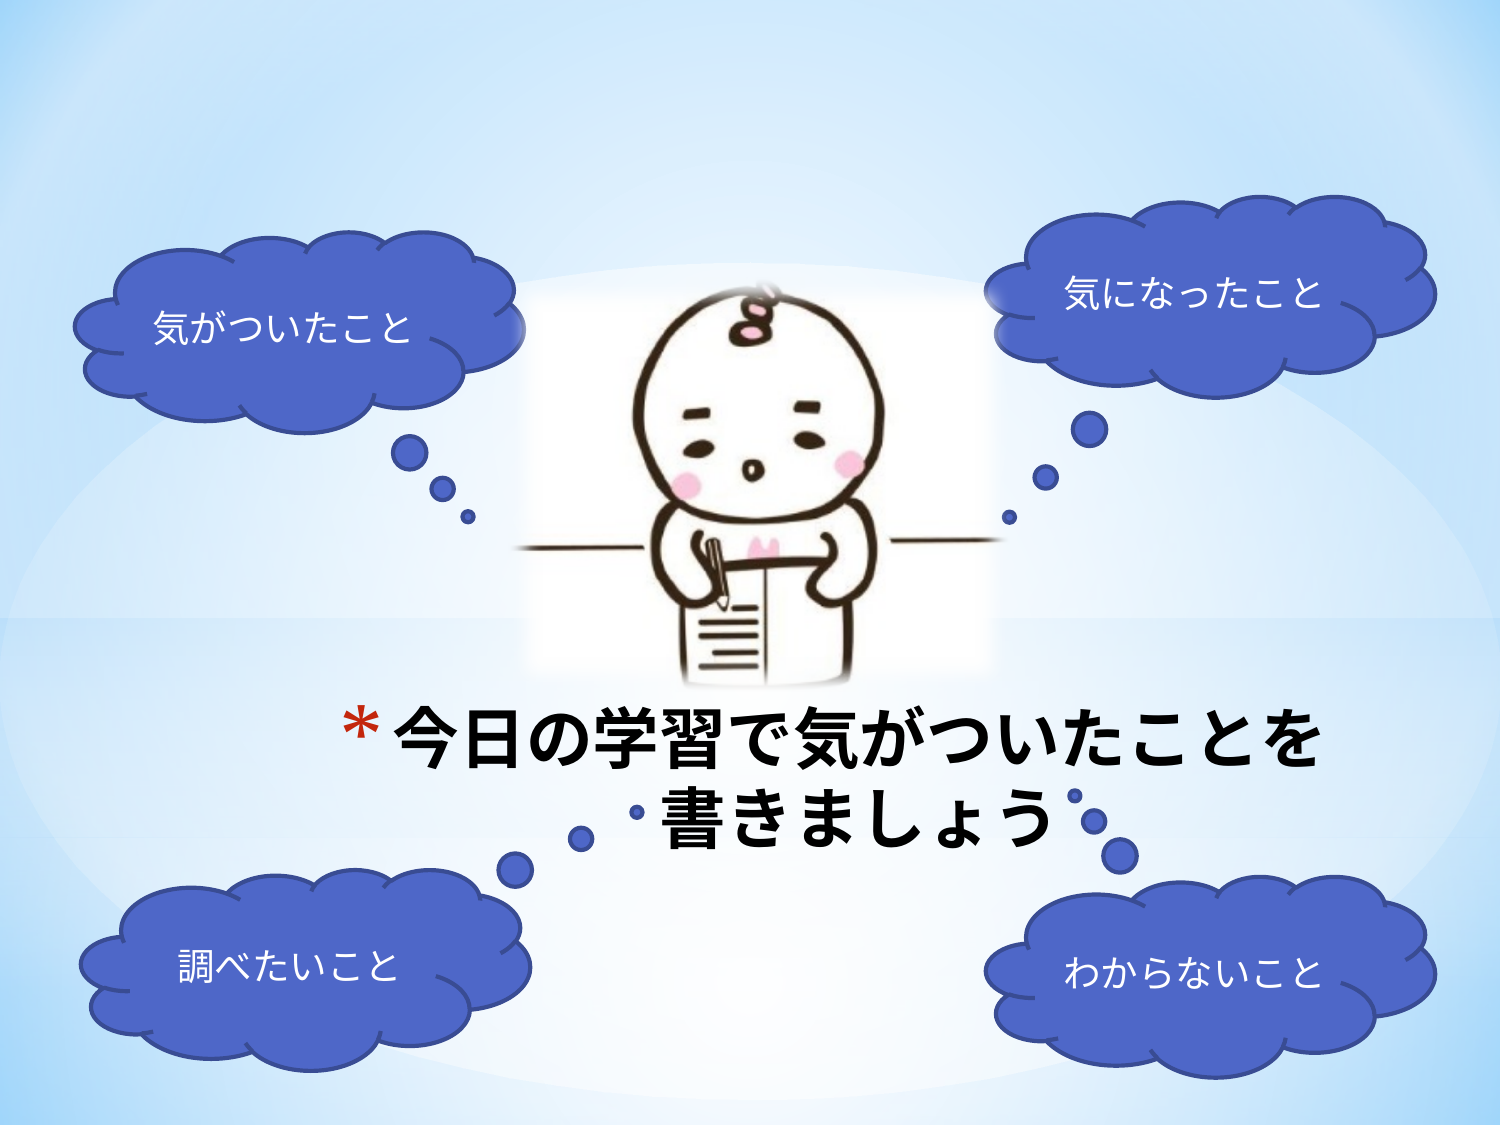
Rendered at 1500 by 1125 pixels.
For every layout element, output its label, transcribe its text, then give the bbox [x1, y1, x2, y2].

text_box 気がついたこと [429, 475, 456, 503]
text_box 調べたいこと [78, 867, 533, 1074]
text_box 気になったこと [990, 194, 1438, 400]
text_box 気がついたこと [72, 230, 512, 436]
text_box わからないこと [1080, 808, 1108, 835]
text_box 調べたいこと [567, 825, 595, 853]
text_box 調べたいこと [496, 851, 535, 889]
text_box わからないこと [1101, 837, 1139, 875]
text_box わからないこと [983, 874, 1438, 1080]
text_box 調べたいこと [629, 804, 645, 820]
text_box 気になったこと [1070, 410, 1109, 449]
text_box わからないこと [1067, 788, 1083, 804]
text_box 気がついたこと [460, 509, 476, 525]
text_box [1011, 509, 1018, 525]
text_box 気になったこと [1032, 464, 1059, 491]
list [508, 276, 1011, 692]
title 今日の学習で気がついたことを 書きましょう [299, 689, 1368, 878]
text_box 気がついたこと [390, 434, 429, 472]
